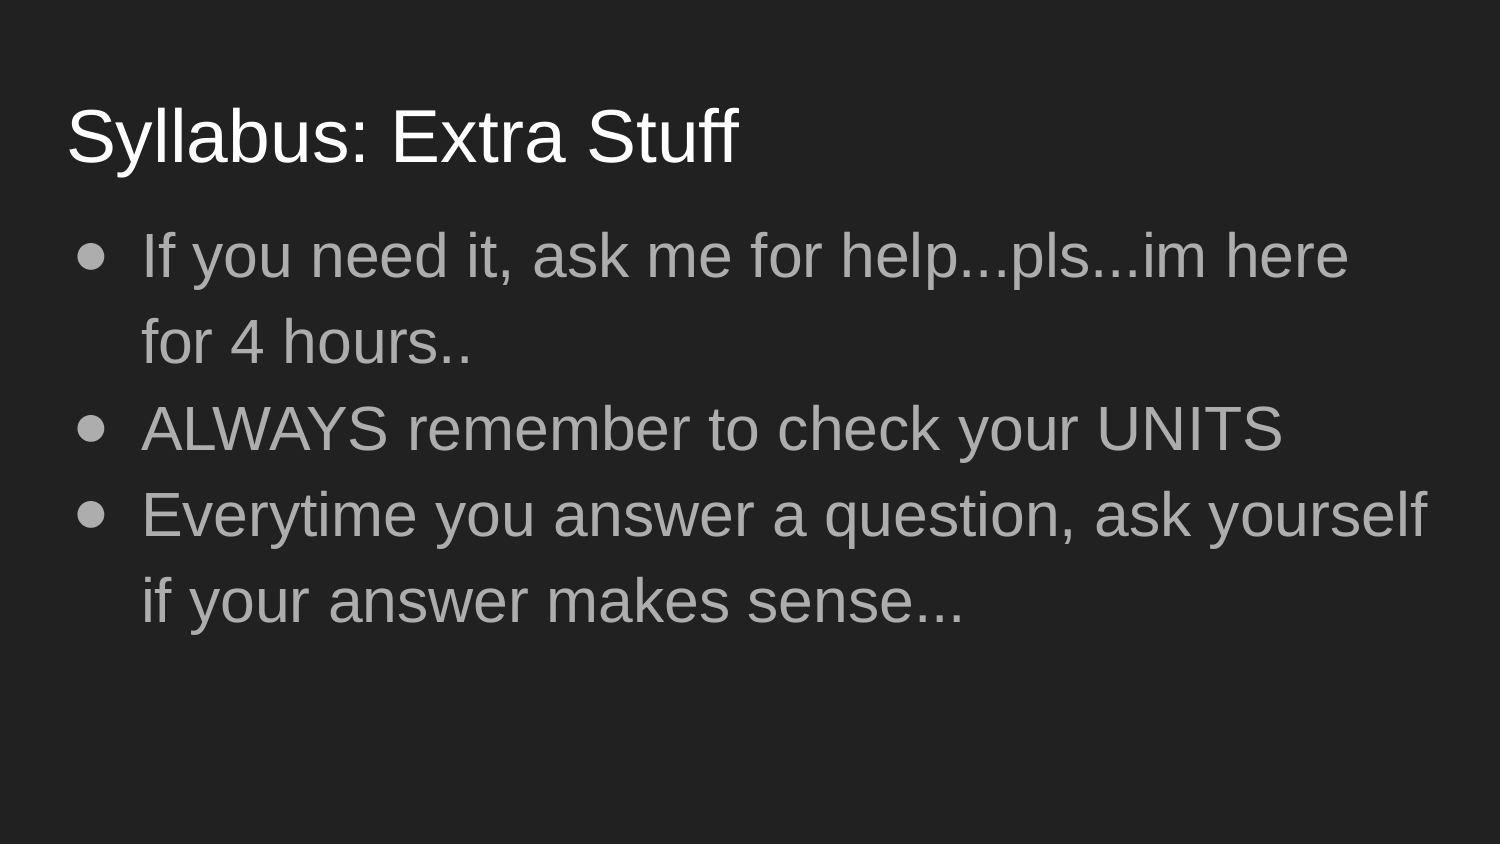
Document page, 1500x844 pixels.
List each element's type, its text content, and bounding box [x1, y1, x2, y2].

list If you need it, ask me for help...pls...im here for 4 hours.. ALWAYS remember to check your UNITS Everytime you answer a question, ask yourself if your answer makes sense... [51, 189, 1449, 750]
title Syllabus: Extra Stuff [51, 72, 1449, 167]
